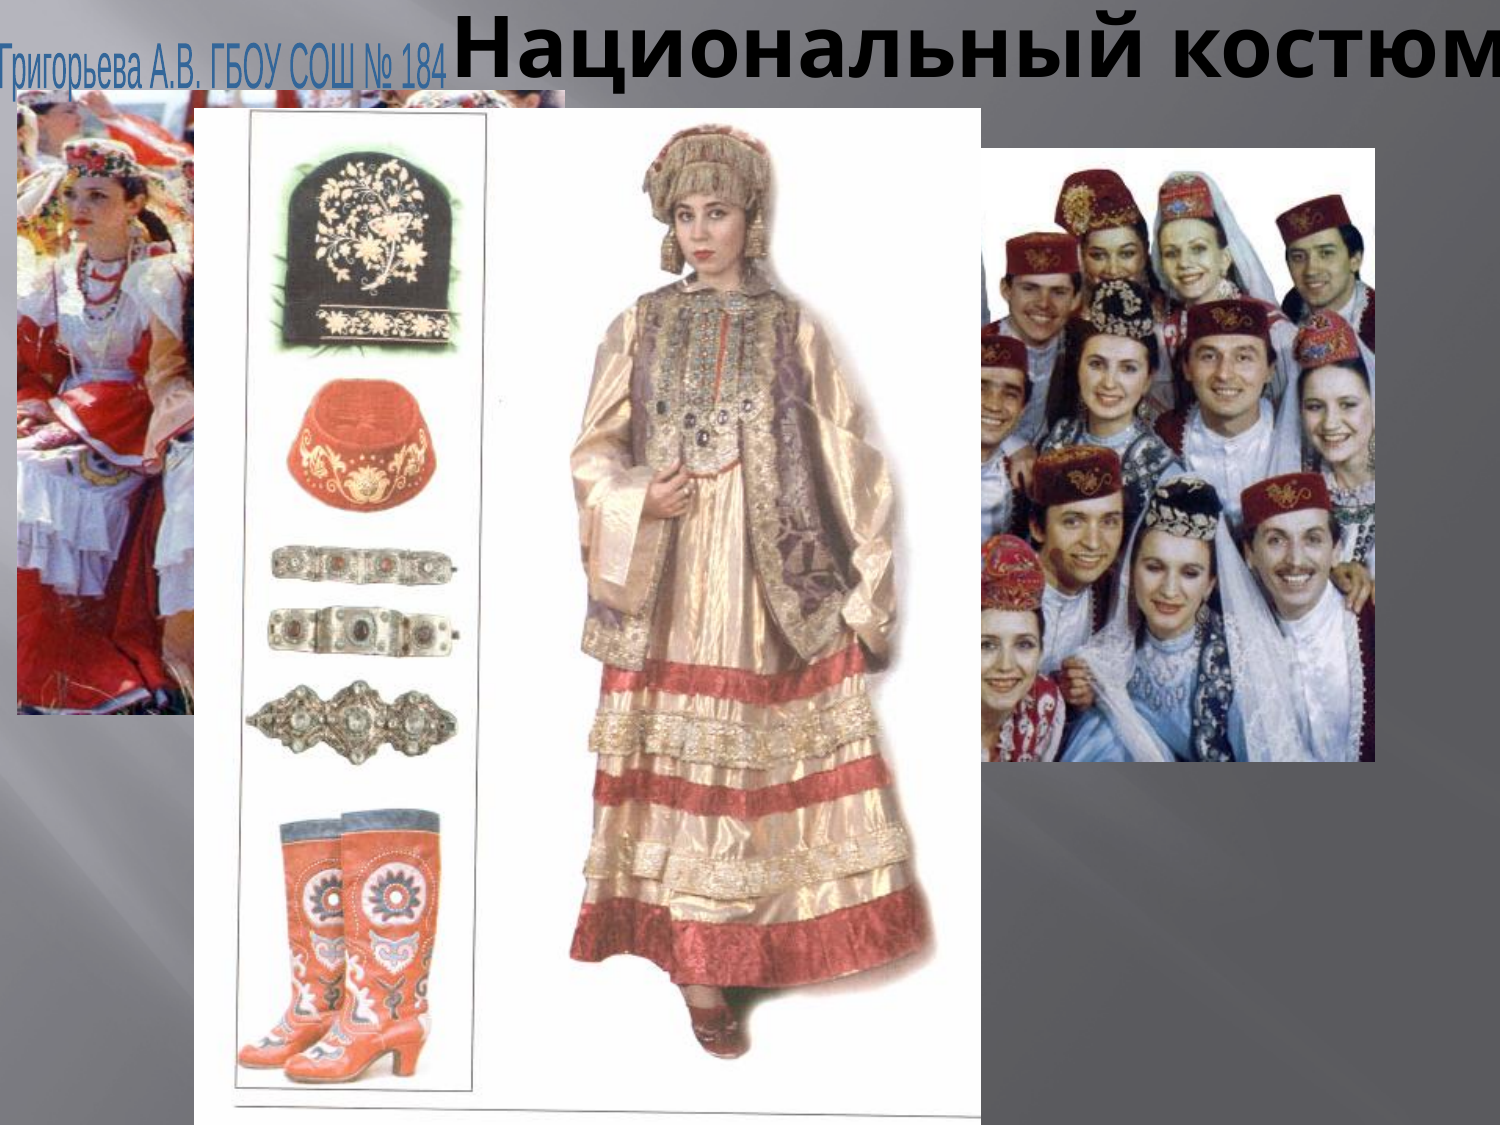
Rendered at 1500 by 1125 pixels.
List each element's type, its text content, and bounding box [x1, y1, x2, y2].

title Национальный костюм [337, 0, 1500, 121]
picture [17, 89, 1376, 1125]
